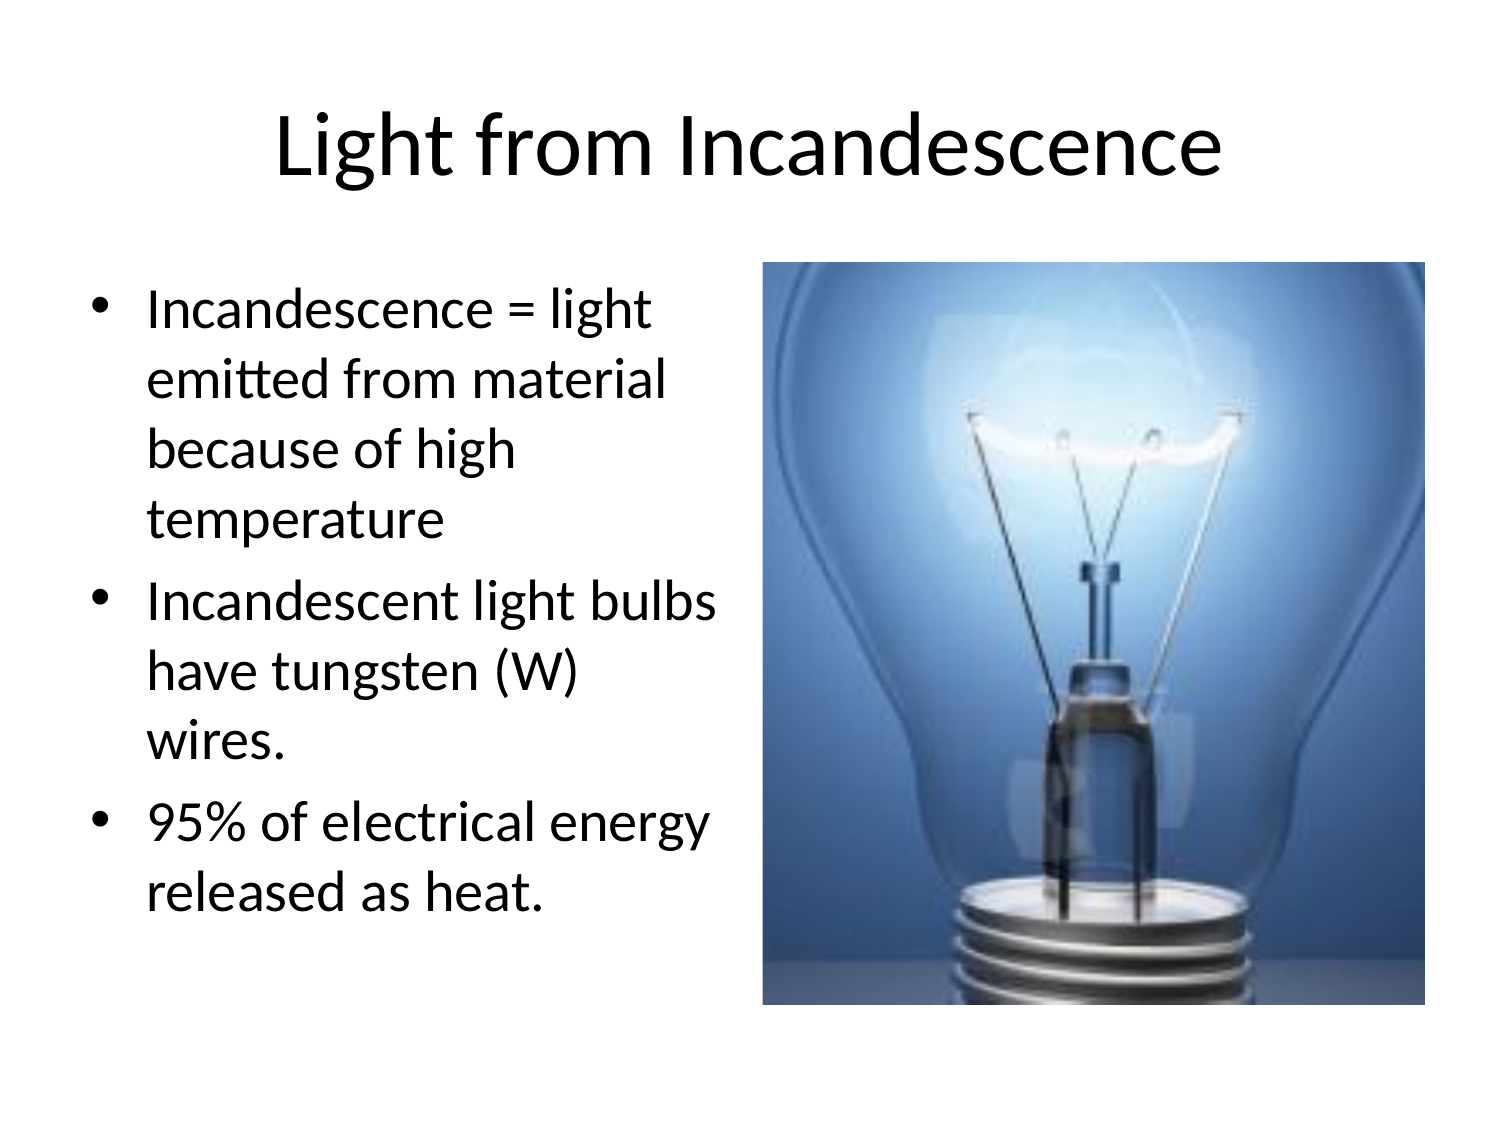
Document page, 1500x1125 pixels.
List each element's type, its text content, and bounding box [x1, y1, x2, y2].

list Incandescence = light emitted from material because of high temperature Incandescent light bulbs have tungsten (W) wires. 95% of electrical energy released as heat. [75, 262, 738, 1005]
title Light from Incandescence [75, 45, 1425, 233]
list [762, 262, 1426, 1006]
